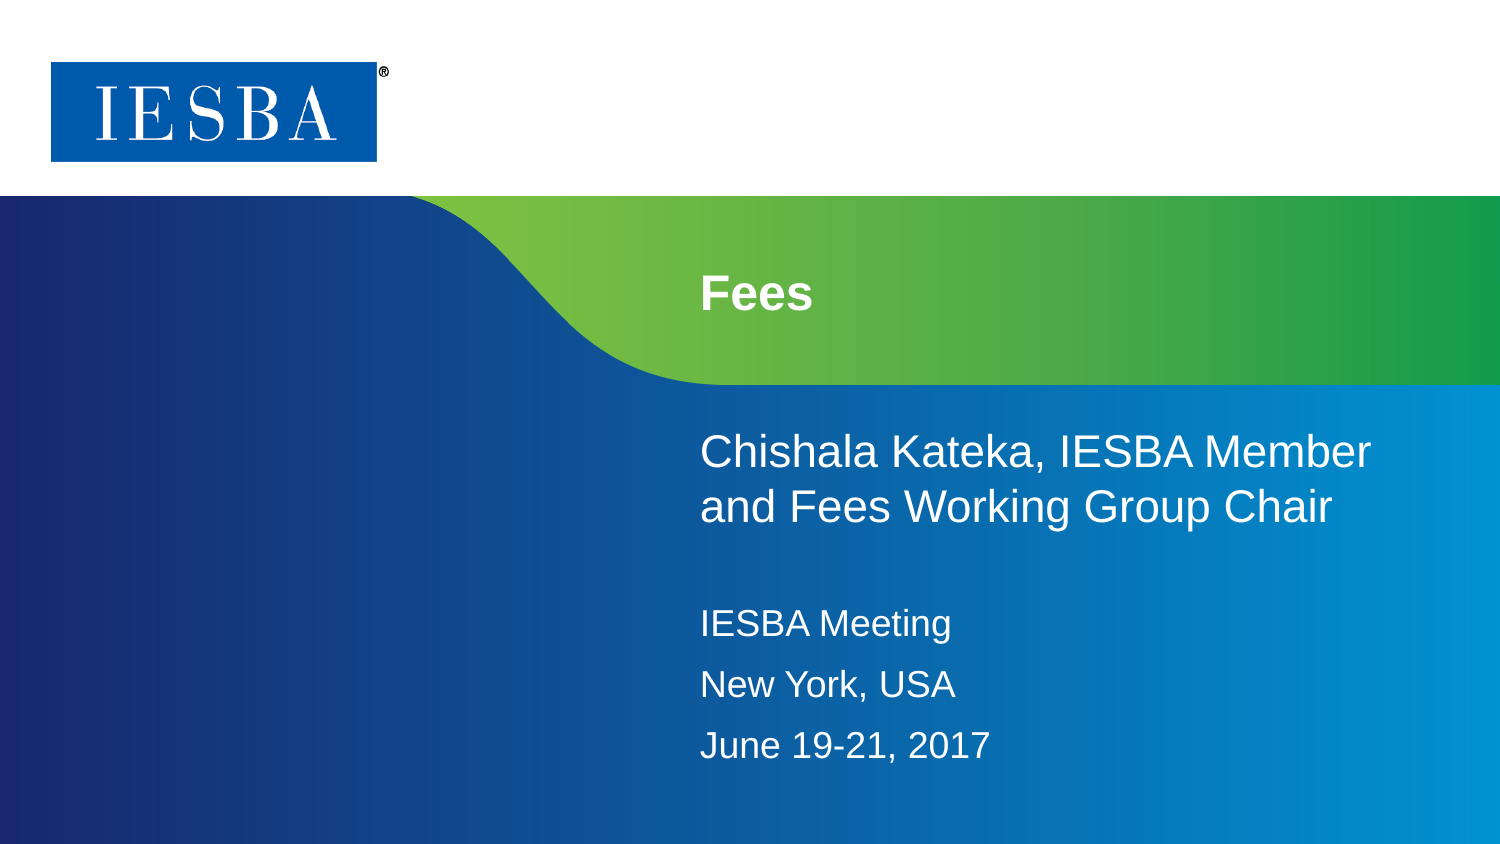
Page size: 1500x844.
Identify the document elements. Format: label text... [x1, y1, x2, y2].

subtitle Chishala Kateka, IESBA Member and Fees Working Group Chair IESBA Meeting New York, USA June 19-21, 2017 [699, 421, 1425, 638]
picture [412, 196, 1500, 385]
title Fees [699, 229, 1463, 352]
picture [51, 62, 389, 162]
